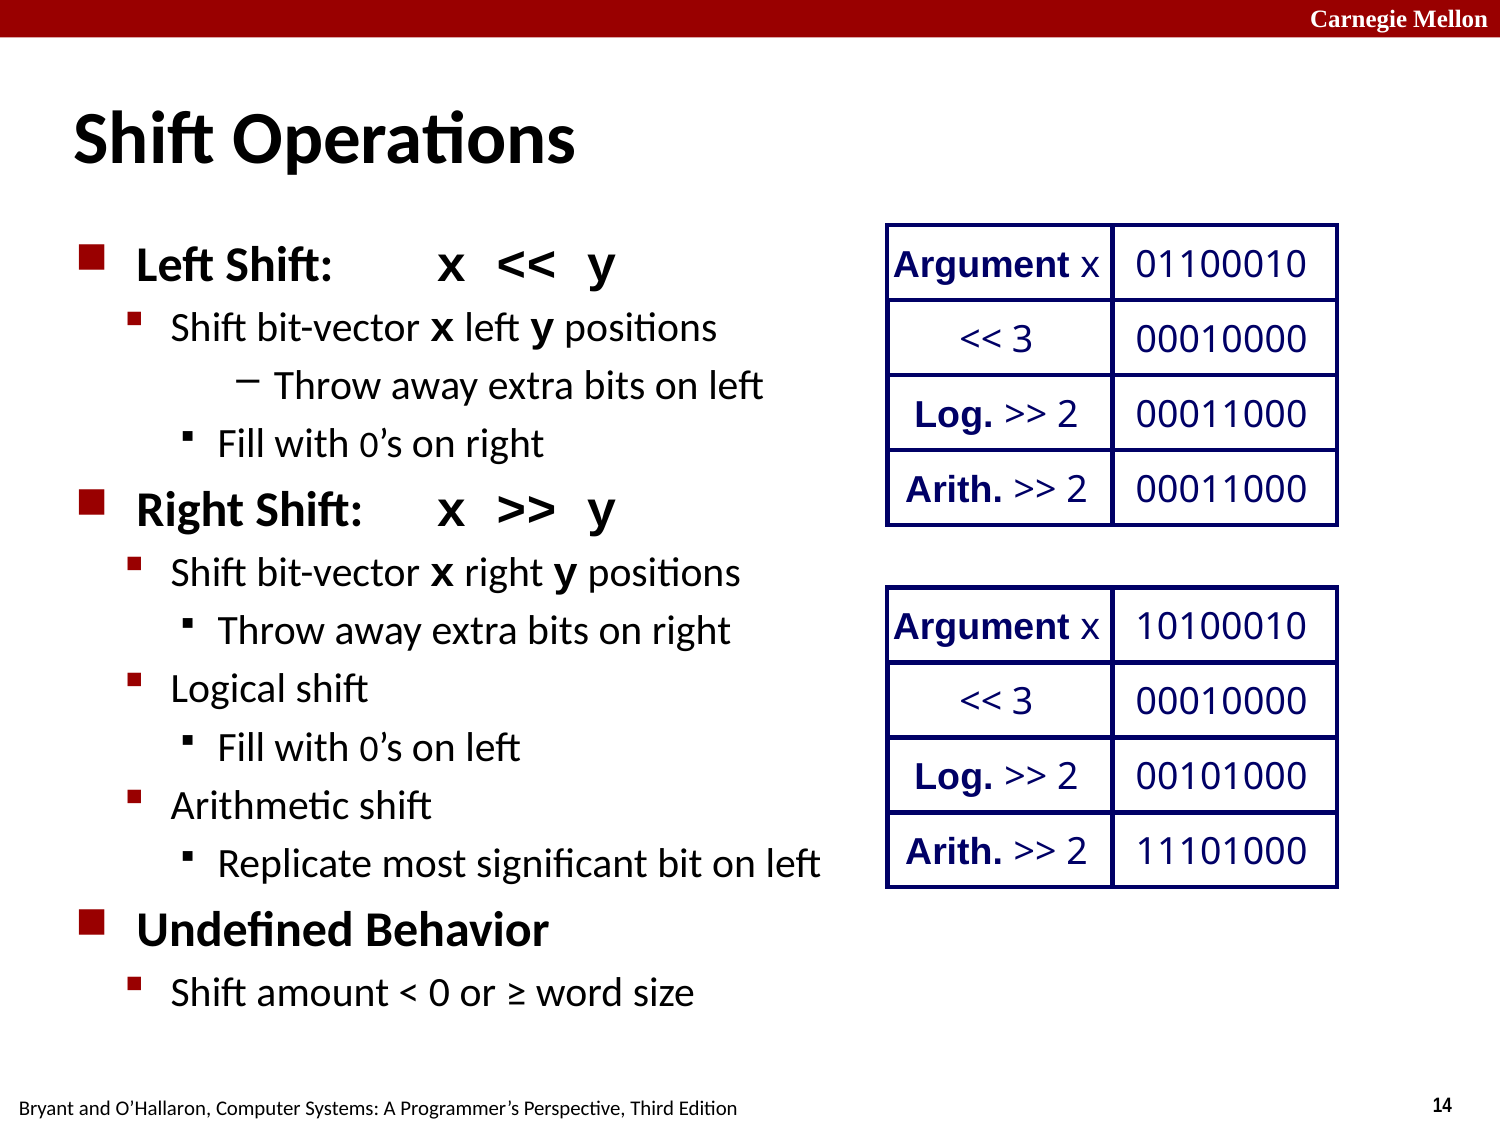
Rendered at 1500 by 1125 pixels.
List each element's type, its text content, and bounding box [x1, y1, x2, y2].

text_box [887, 737, 1106, 811]
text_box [881, 587, 1118, 663]
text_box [887, 662, 1109, 736]
list Left Shift: x << y Shift bit-vector x left y positions Throw away extra bits on left Fill with 0’s on right Right Shift: x >> y Shift bit-vector x right y positions Throw away extra bits on right Logical shift Fill with 0’s on left Arithmetic shift Replicate most significant bit on left Undefined Behavior Shift amount < 0 or ≥ word size [64, 223, 1361, 1040]
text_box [1120, 587, 1338, 660]
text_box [1112, 662, 1338, 737]
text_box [1119, 224, 1338, 298]
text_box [887, 812, 1106, 888]
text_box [887, 374, 1106, 449]
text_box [1112, 737, 1338, 812]
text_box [1112, 812, 1338, 888]
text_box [887, 299, 1109, 374]
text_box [887, 449, 1106, 526]
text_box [881, 224, 1118, 301]
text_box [1112, 374, 1338, 449]
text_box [1112, 449, 1338, 526]
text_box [1112, 299, 1338, 374]
title Shift Operations [58, 71, 1305, 197]
